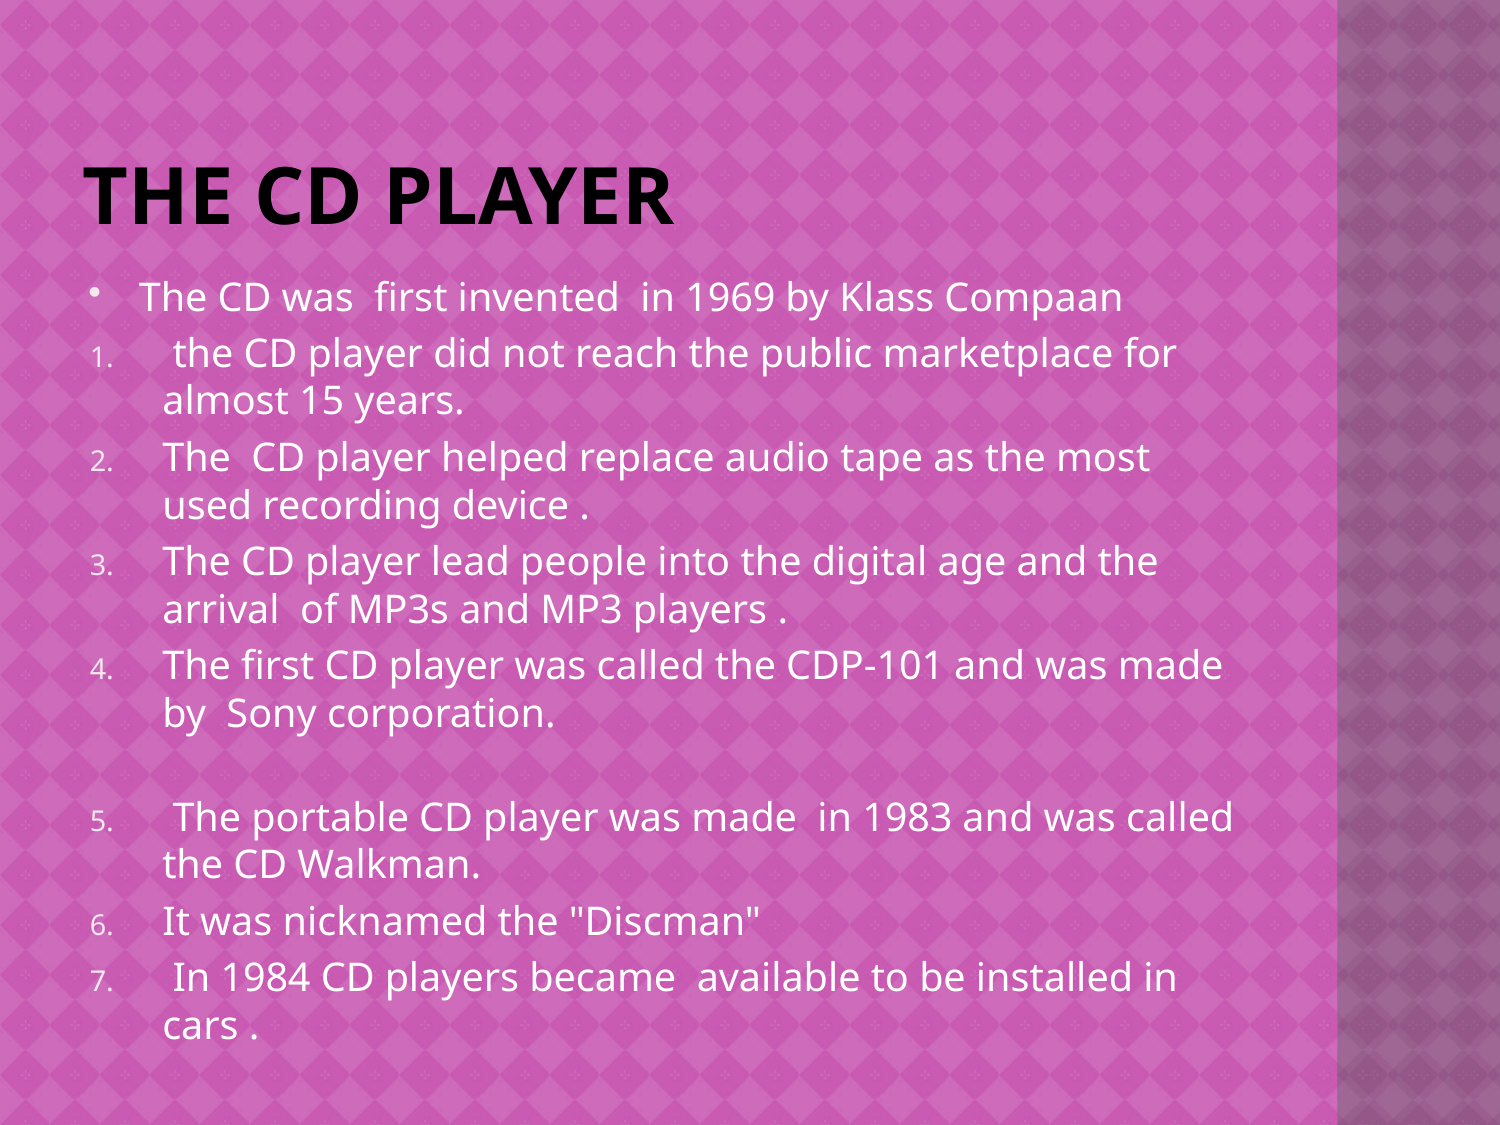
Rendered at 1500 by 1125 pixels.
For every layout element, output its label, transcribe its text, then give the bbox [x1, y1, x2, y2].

title The Cd player [75, 52, 1263, 240]
list The CD was first invented in 1969 by Klass Compaan the CD player did not reach the public marketplace for almost 15 years. The CD player helped replace audio tape as the most used recording device . The CD player lead people into the digital age and the arrival of MP3s and MP3 players . The first CD player was called the CDP-101 and was made by Sony corporation. The portable CD player was made in 1983 and was called the CD Walkman. It was nicknamed the "Discman" In 1984 CD players became available to be installed in cars . [75, 264, 1263, 1059]
